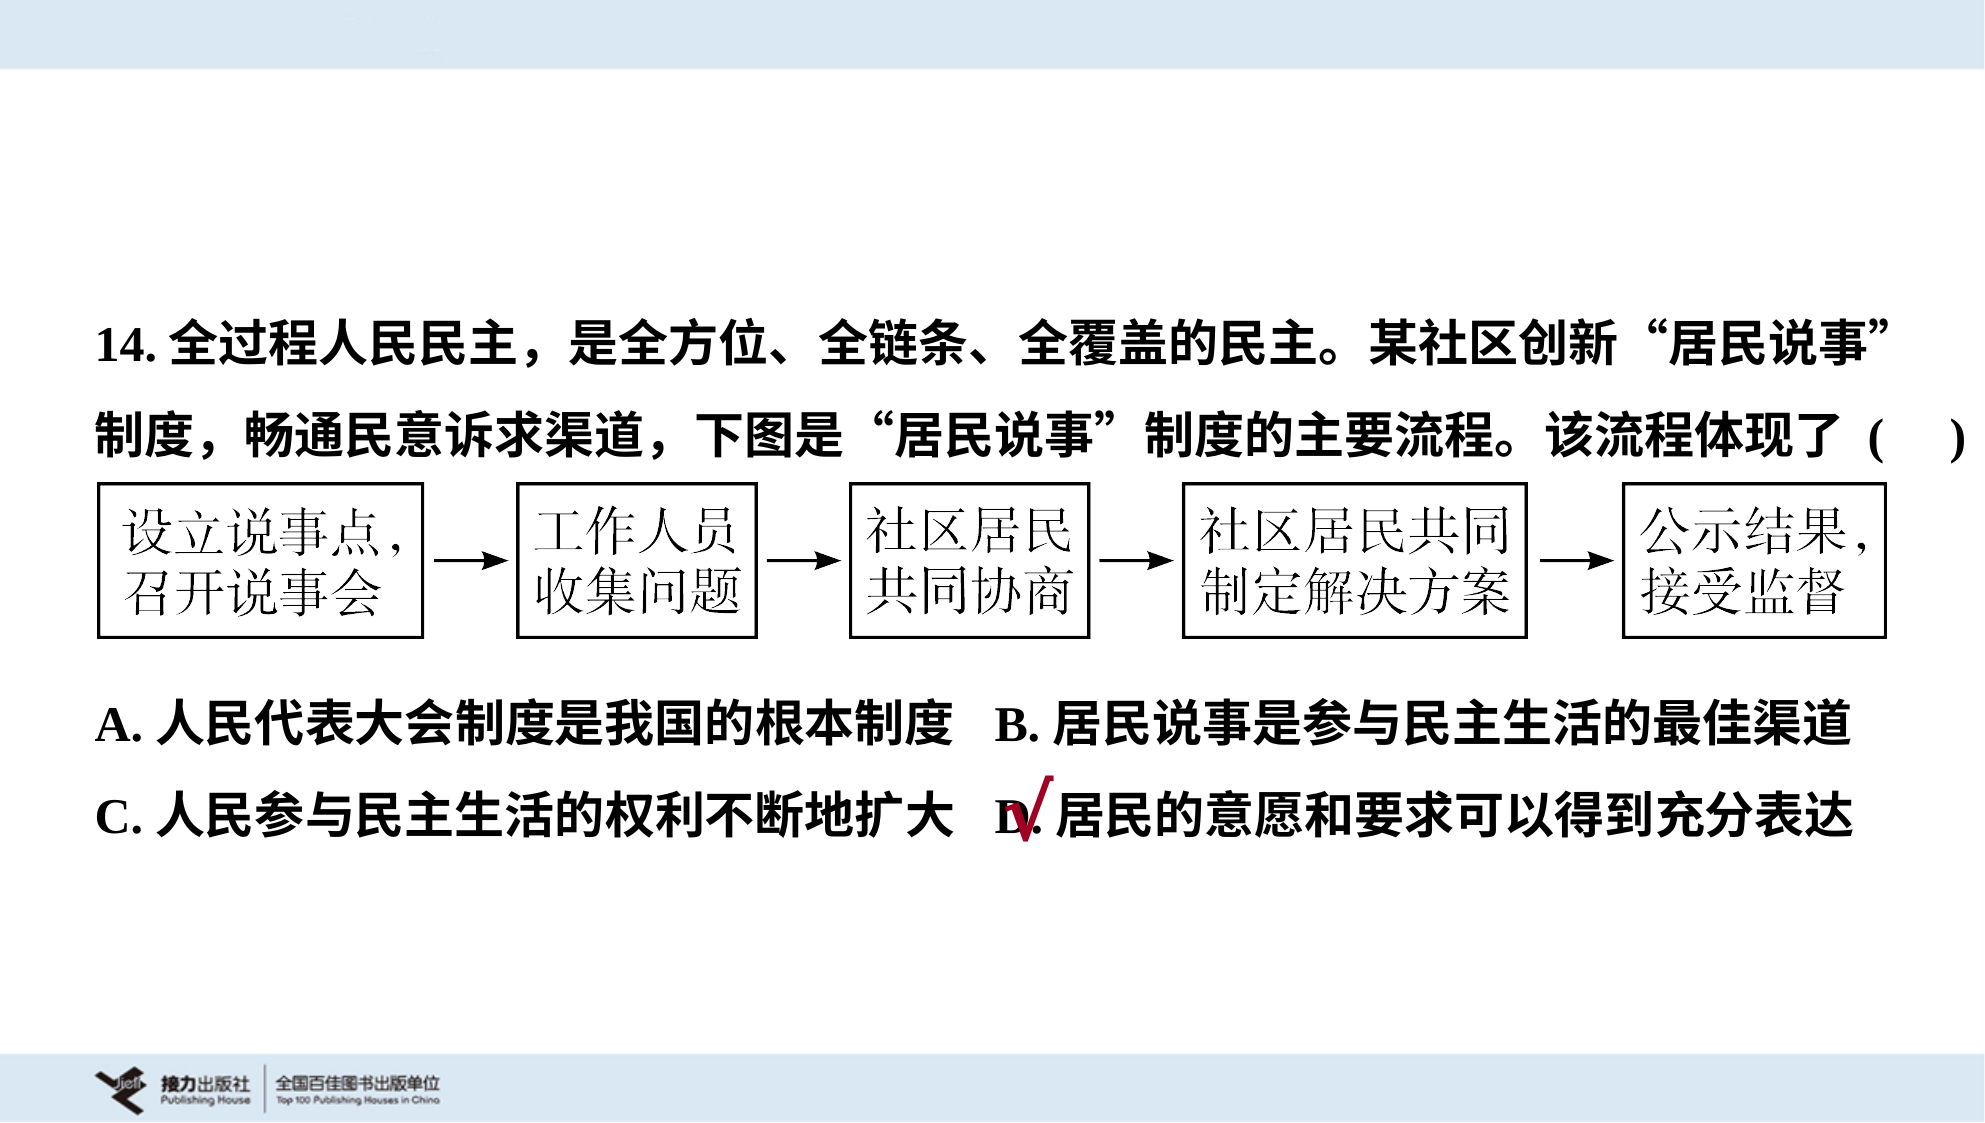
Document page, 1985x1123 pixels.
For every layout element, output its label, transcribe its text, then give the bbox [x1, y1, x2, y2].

text_box A.人民代表大会制度是我国的根本制度 B.居民说事是参与民主生活的最佳渠道 C.人民参与民主生活的权利不断地扩大 D.居民的意愿和要求可以得到充分表达 [94, 659, 1892, 844]
text_box 14.全过程人民民主，是全方位、全链条、全覆盖的民主。某社区创新“居民说事” 制度，畅通民意诉求渠道，下图是“居民说事”制度的主要流程。该流程体现了 ( ) [94, 280, 1892, 464]
text_box √ [1002, 763, 1055, 856]
picture [0, 0, 1985, 1122]
